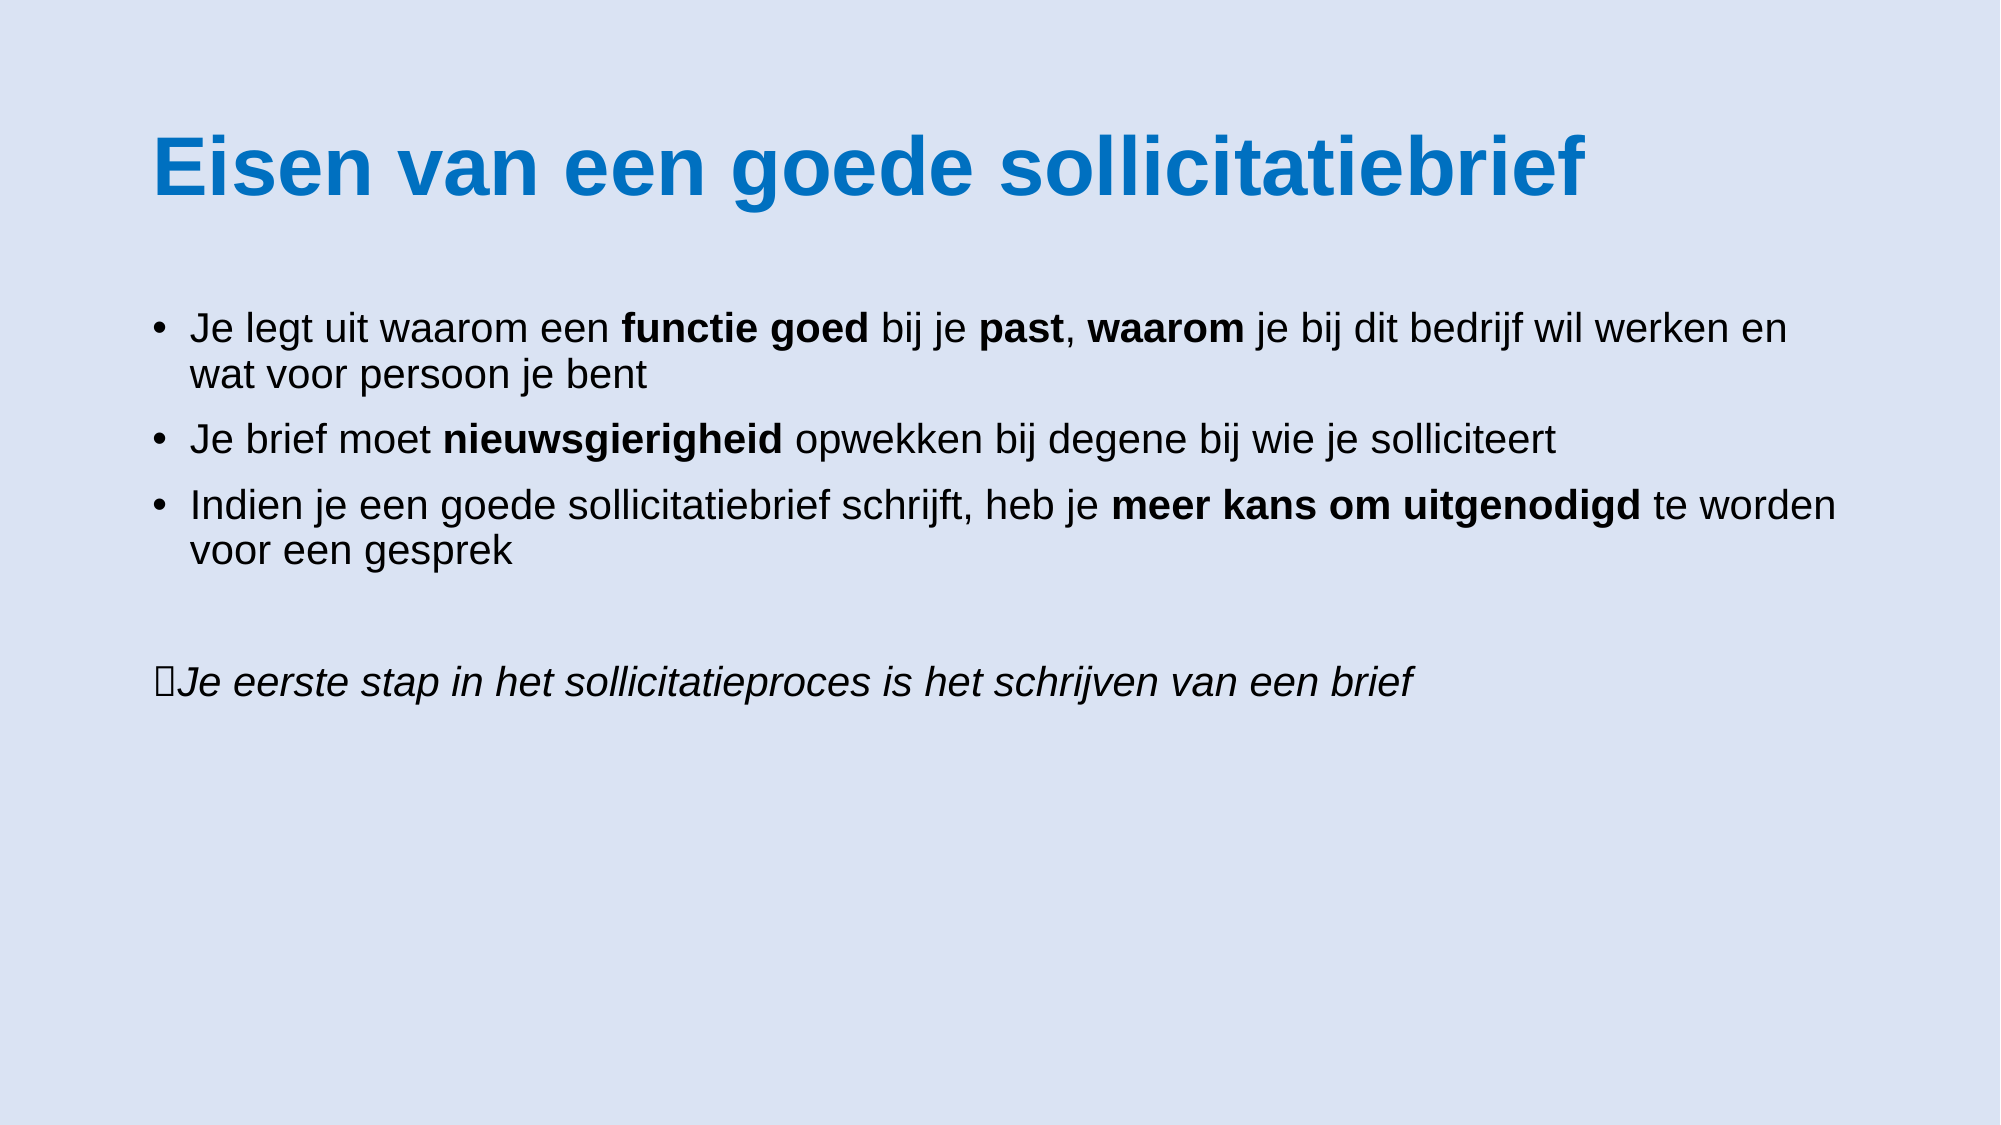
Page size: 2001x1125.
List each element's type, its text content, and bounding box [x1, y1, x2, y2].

title Eisen van een goede sollicitatiebrief [137, 59, 1863, 278]
list Je legt uit waarom een functie goed bij je past, waarom je bij dit bedrijf wil werken en wat voor persoon je bent Je brief moet nieuwsgierigheid opwekken bij degene bij wie je solliciteert Indien je een goede sollicitatiebrief schrijft, heb je meer kans om uitgenodigd te worden voor een gesprek Je eerste stap in het sollicitatieproces is het schrijven van een brief [137, 299, 1863, 1014]
